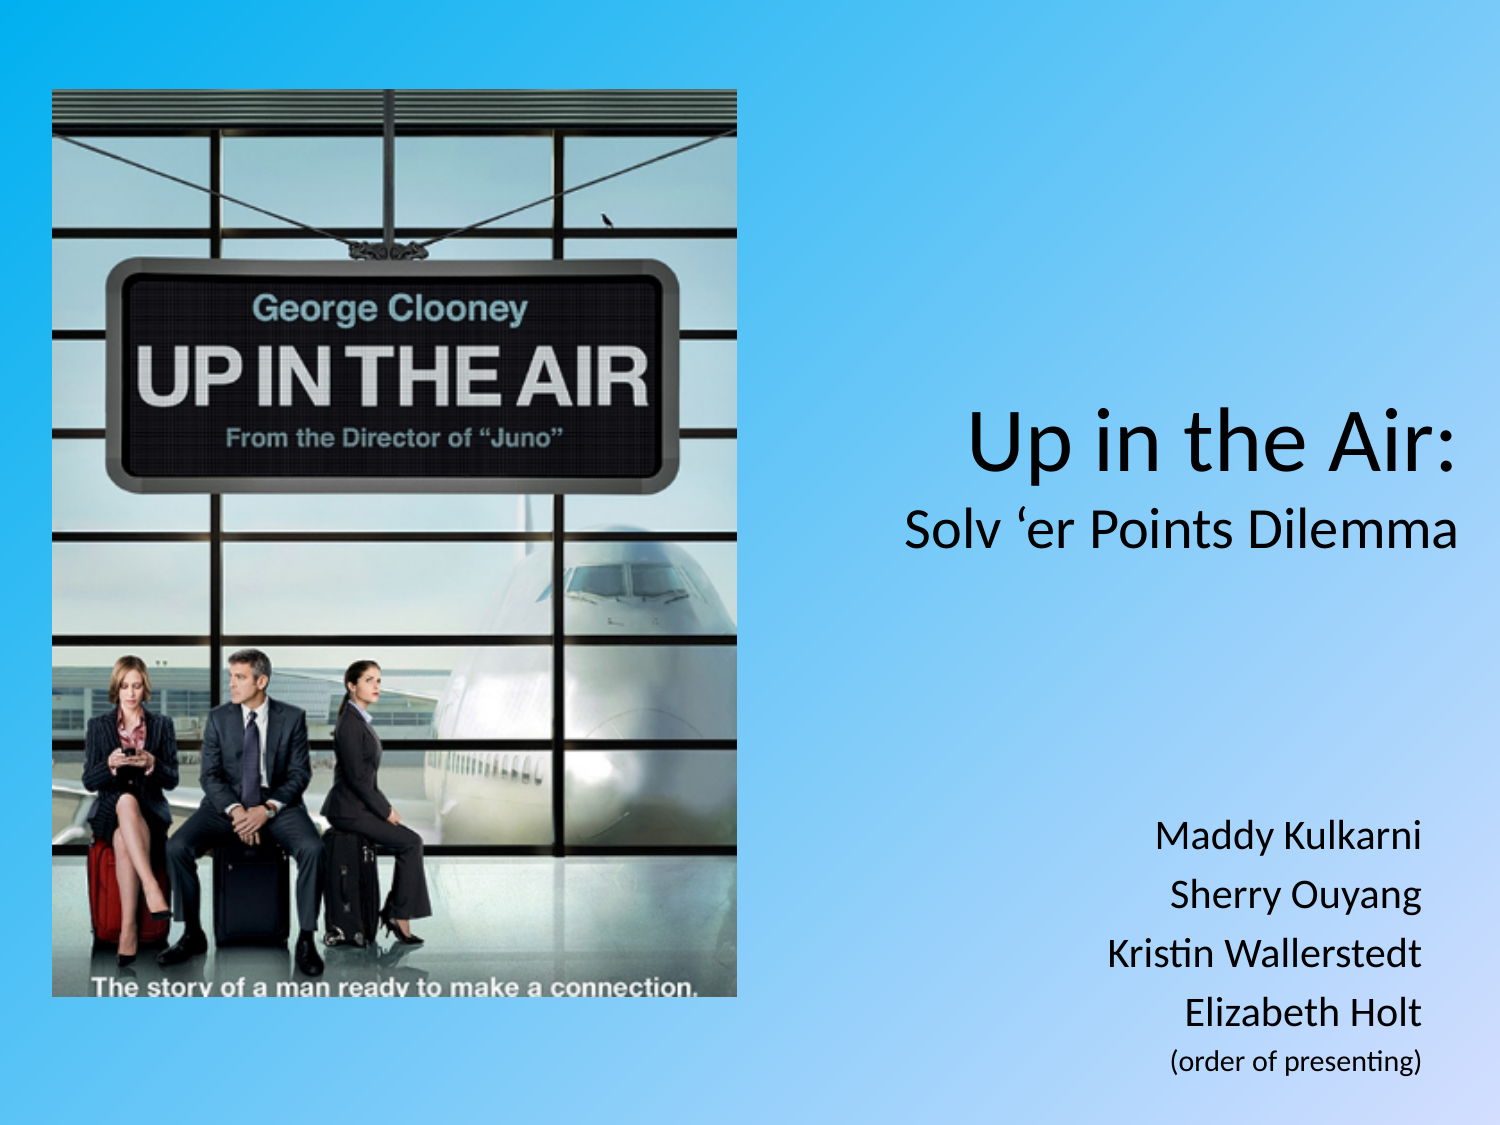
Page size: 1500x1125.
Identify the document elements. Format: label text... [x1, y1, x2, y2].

subtitle Maddy Kulkarni Sherry Ouyang Kristin Wallerstedt Elizabeth Holt (order of presenting) [387, 799, 1438, 1088]
picture [51, 89, 737, 998]
title Up in the Air: Solv ‘er Points Dilemma [741, 349, 1476, 591]
